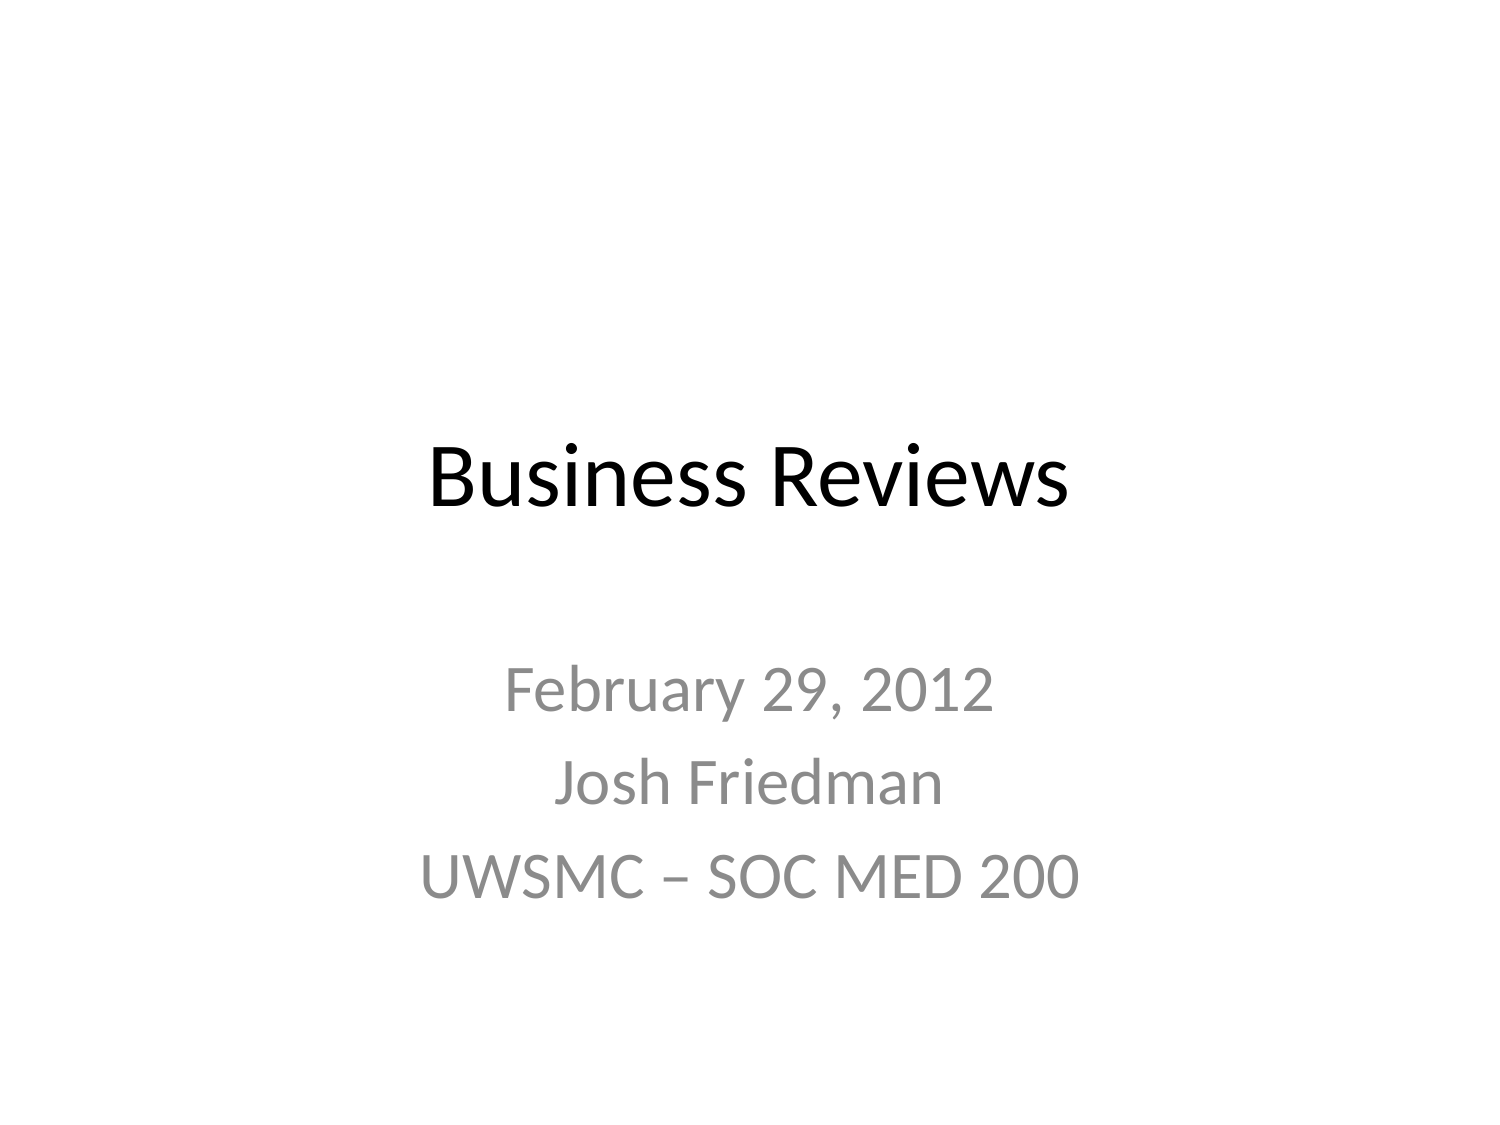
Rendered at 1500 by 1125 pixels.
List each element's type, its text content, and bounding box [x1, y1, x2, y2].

title Business Reviews [112, 349, 1388, 591]
subtitle February 29, 2012 Josh Friedman UWSMC – SOC MED 200 [225, 637, 1275, 925]
